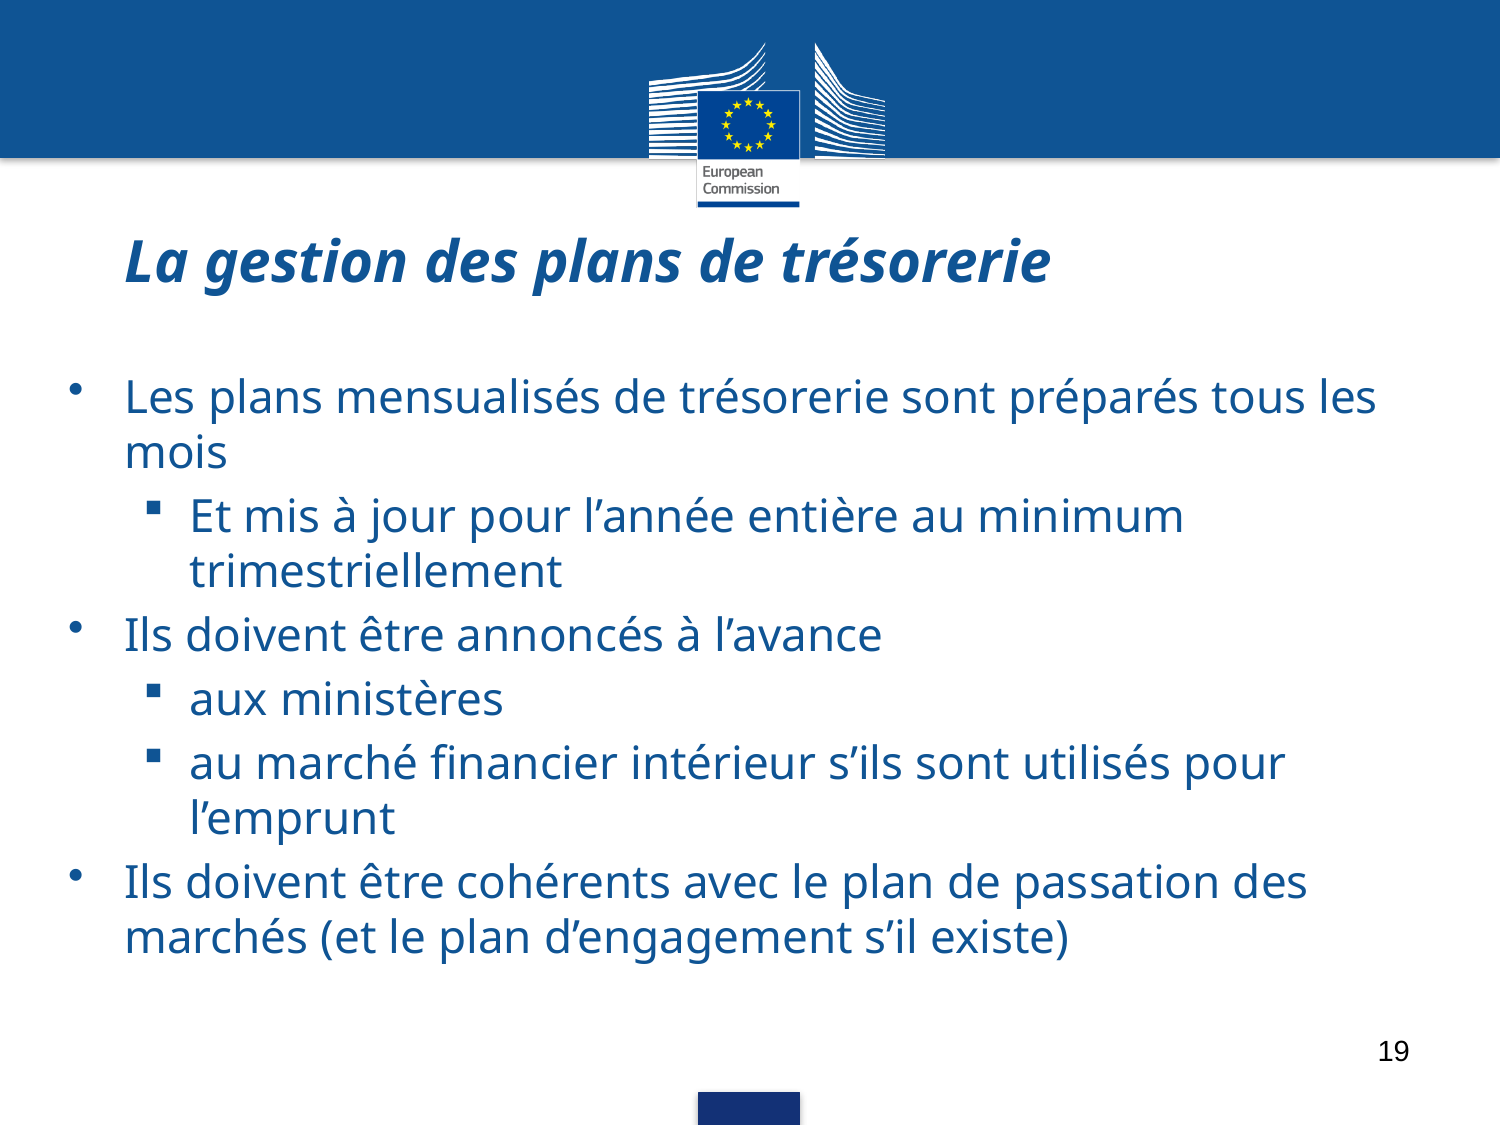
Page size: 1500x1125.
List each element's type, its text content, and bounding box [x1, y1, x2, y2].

slide_number 19 [1074, 1024, 1426, 1103]
list La gestion des plans de trésorerie Les plans mensualisés de trésorerie sont préparés tous les mois Et mis à jour pour l’année entière au minimum trimestriellement Ils doivent être annoncés à l’avance aux ministères au marché financier intérieur s’ils sont utilisés pour l’emprunt Ils doivent être cohérents avec le plan de passation des marchés (et le plan d’engagement s’il existe) [52, 216, 1483, 994]
title Some issues [0, 0, 1500, 186]
picture [649, 186, 885, 208]
